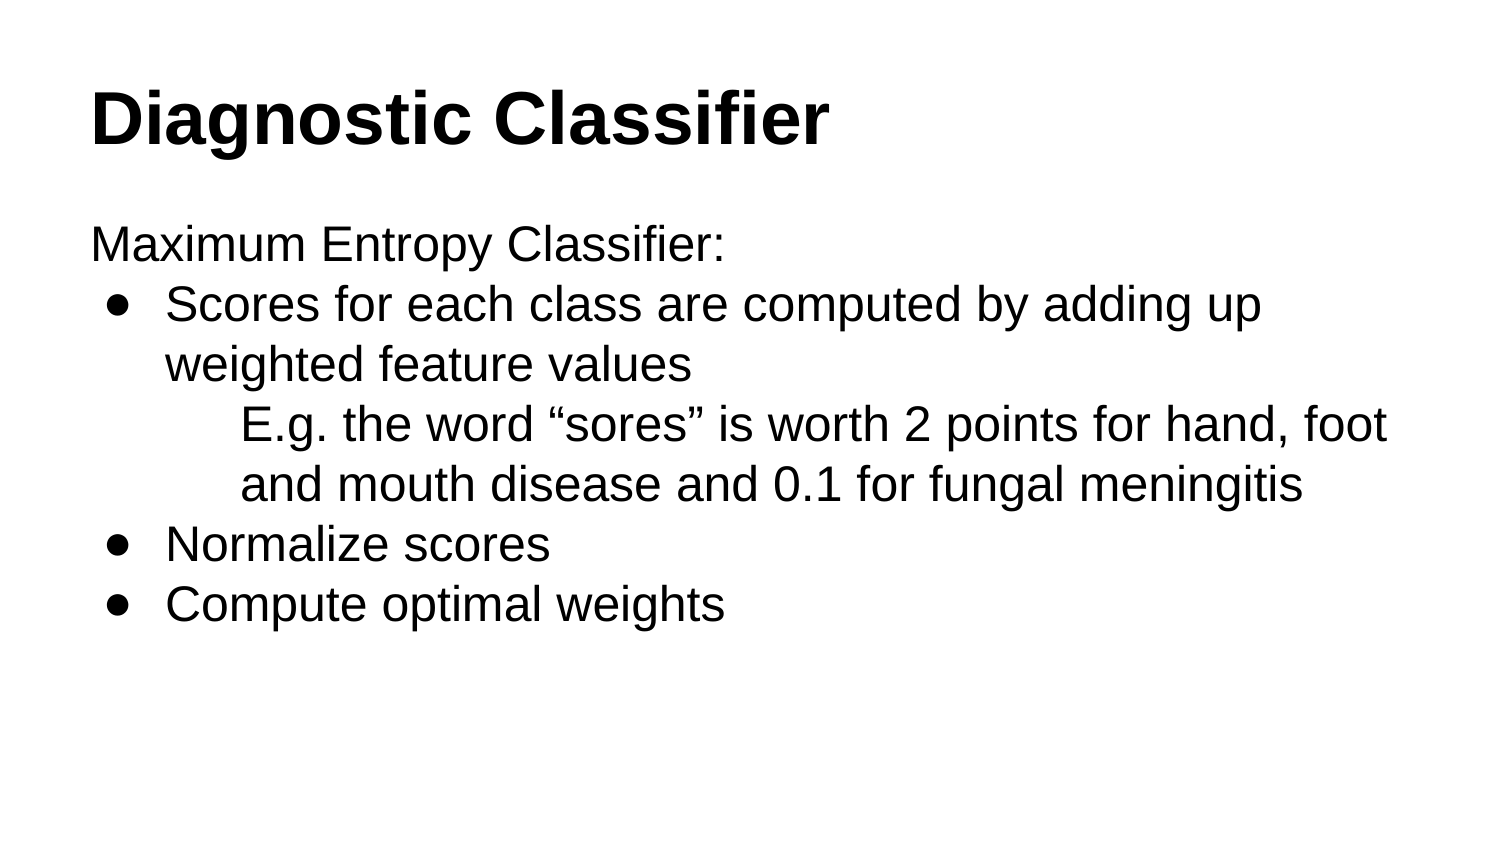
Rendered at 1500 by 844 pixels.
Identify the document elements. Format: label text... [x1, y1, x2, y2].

list Maximum Entropy Classifier: Scores for each class are computed by adding up weighted feature values E.g. the word “sores” is worth 2 points for hand, foot and mouth disease and 0.1 for fungal meningitis Normalize scores Compute optimal weights [75, 196, 1425, 808]
title Diagnostic Classifier [75, 33, 1425, 175]
